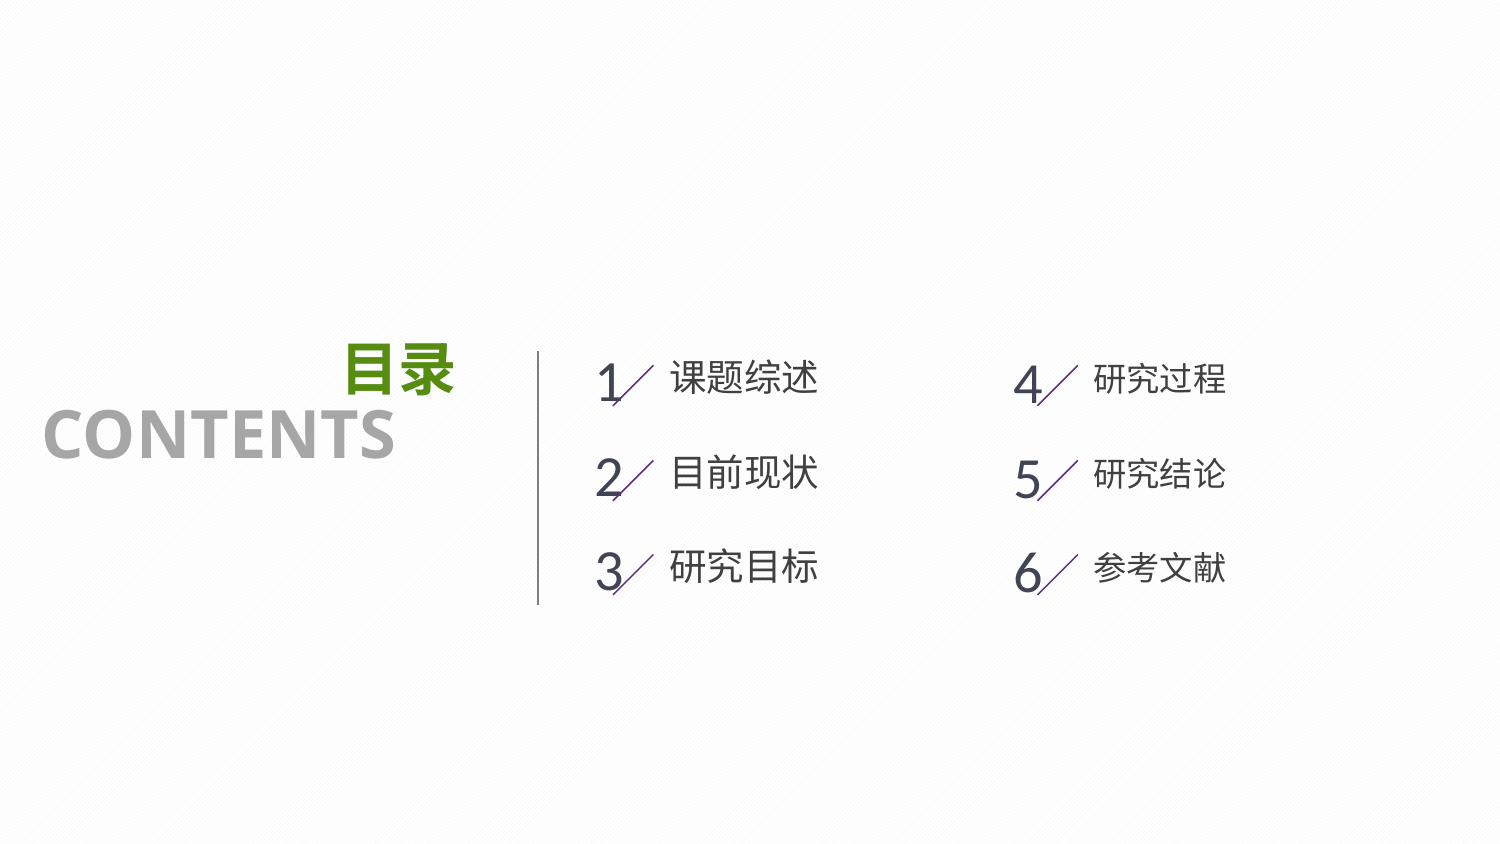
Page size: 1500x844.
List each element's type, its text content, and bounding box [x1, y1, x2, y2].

text_box 目前现状 [658, 441, 835, 502]
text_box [578, 524, 654, 612]
text_box 参考文献 [1083, 540, 1242, 595]
text_box 目录 [325, 324, 472, 409]
text_box 研究过程 [1083, 350, 1242, 406]
text_box 研究结论 [1083, 445, 1242, 501]
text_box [998, 526, 1079, 613]
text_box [998, 337, 1079, 424]
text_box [578, 430, 654, 517]
text_box CONTENTS [26, 384, 533, 480]
text_box 研究目标 [658, 535, 835, 596]
text_box 课题综述 [658, 346, 835, 407]
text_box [578, 335, 654, 422]
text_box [998, 432, 1079, 519]
